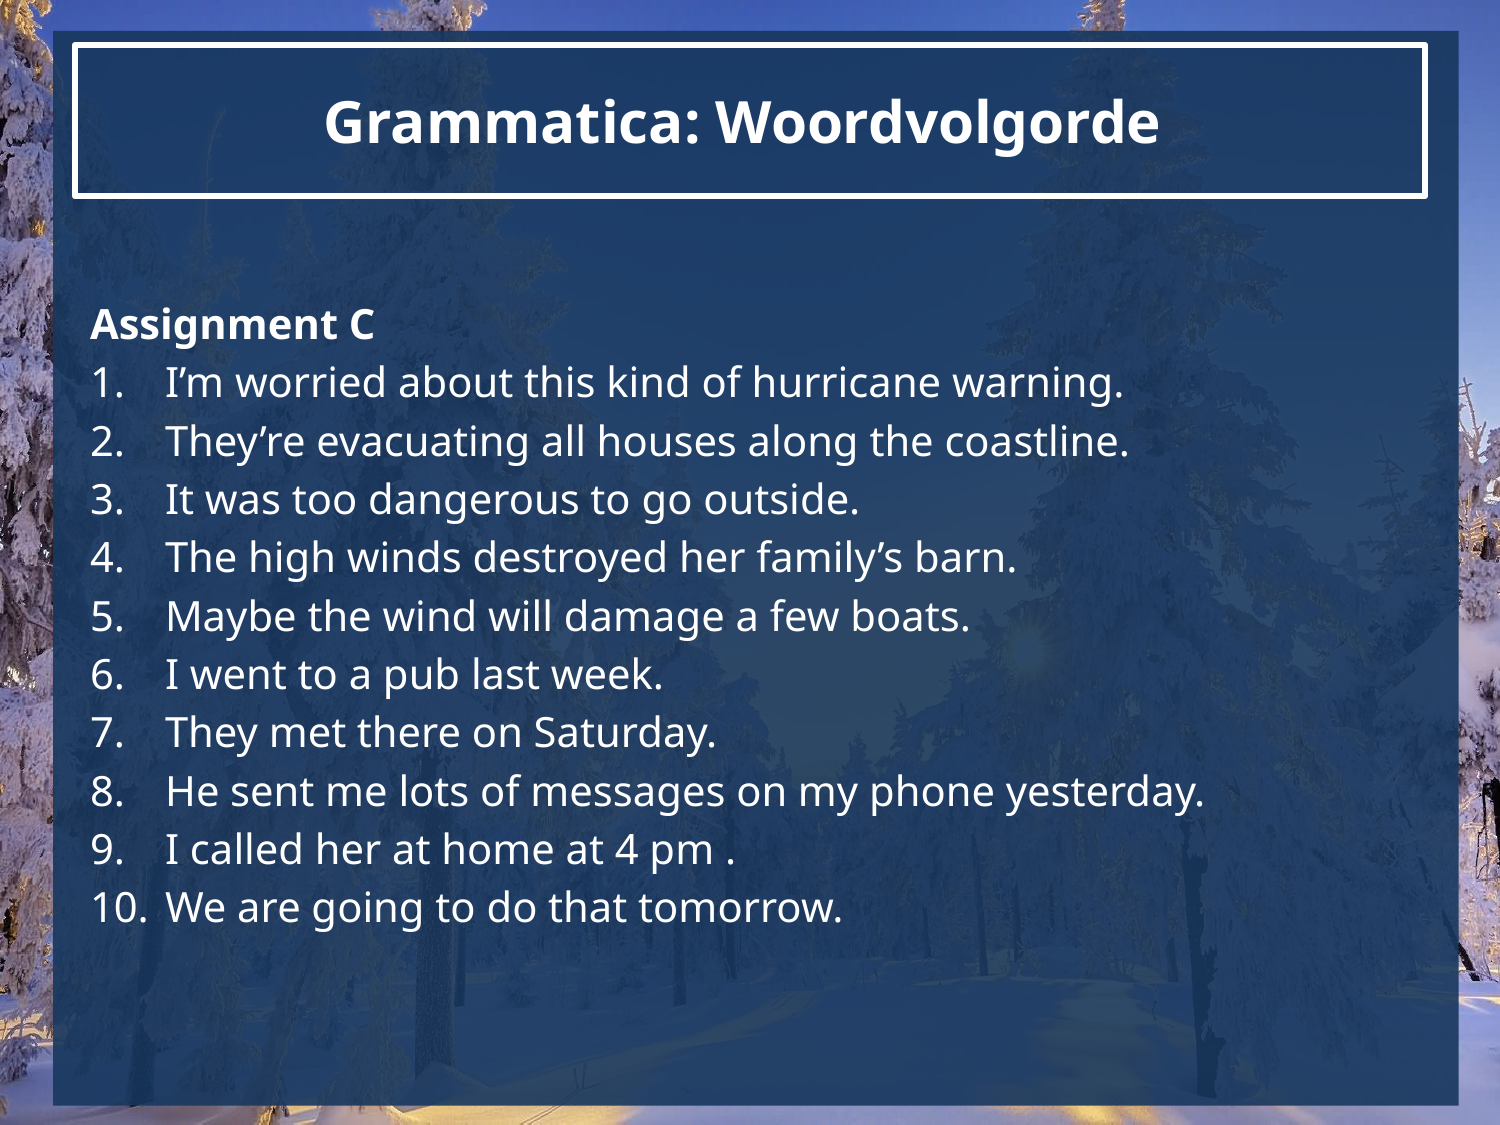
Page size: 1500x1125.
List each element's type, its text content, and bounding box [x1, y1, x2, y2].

title Grammatica: Woordvolgorde [72, 42, 1428, 199]
picture [0, 0, 1500, 1125]
list Assignment C I’m worried about this kind of hurricane warning. They’re evacuating all houses along the coastline. It was too dangerous to go outside. The high winds destroyed her family’s barn. Maybe the wind will damage a few boats. I went to a pub last week. They met there on Saturday. He sent me lots of messages on my phone yesterday. I called her at home at 4 pm . We are going to do that tomorrow. [75, 231, 1425, 1071]
